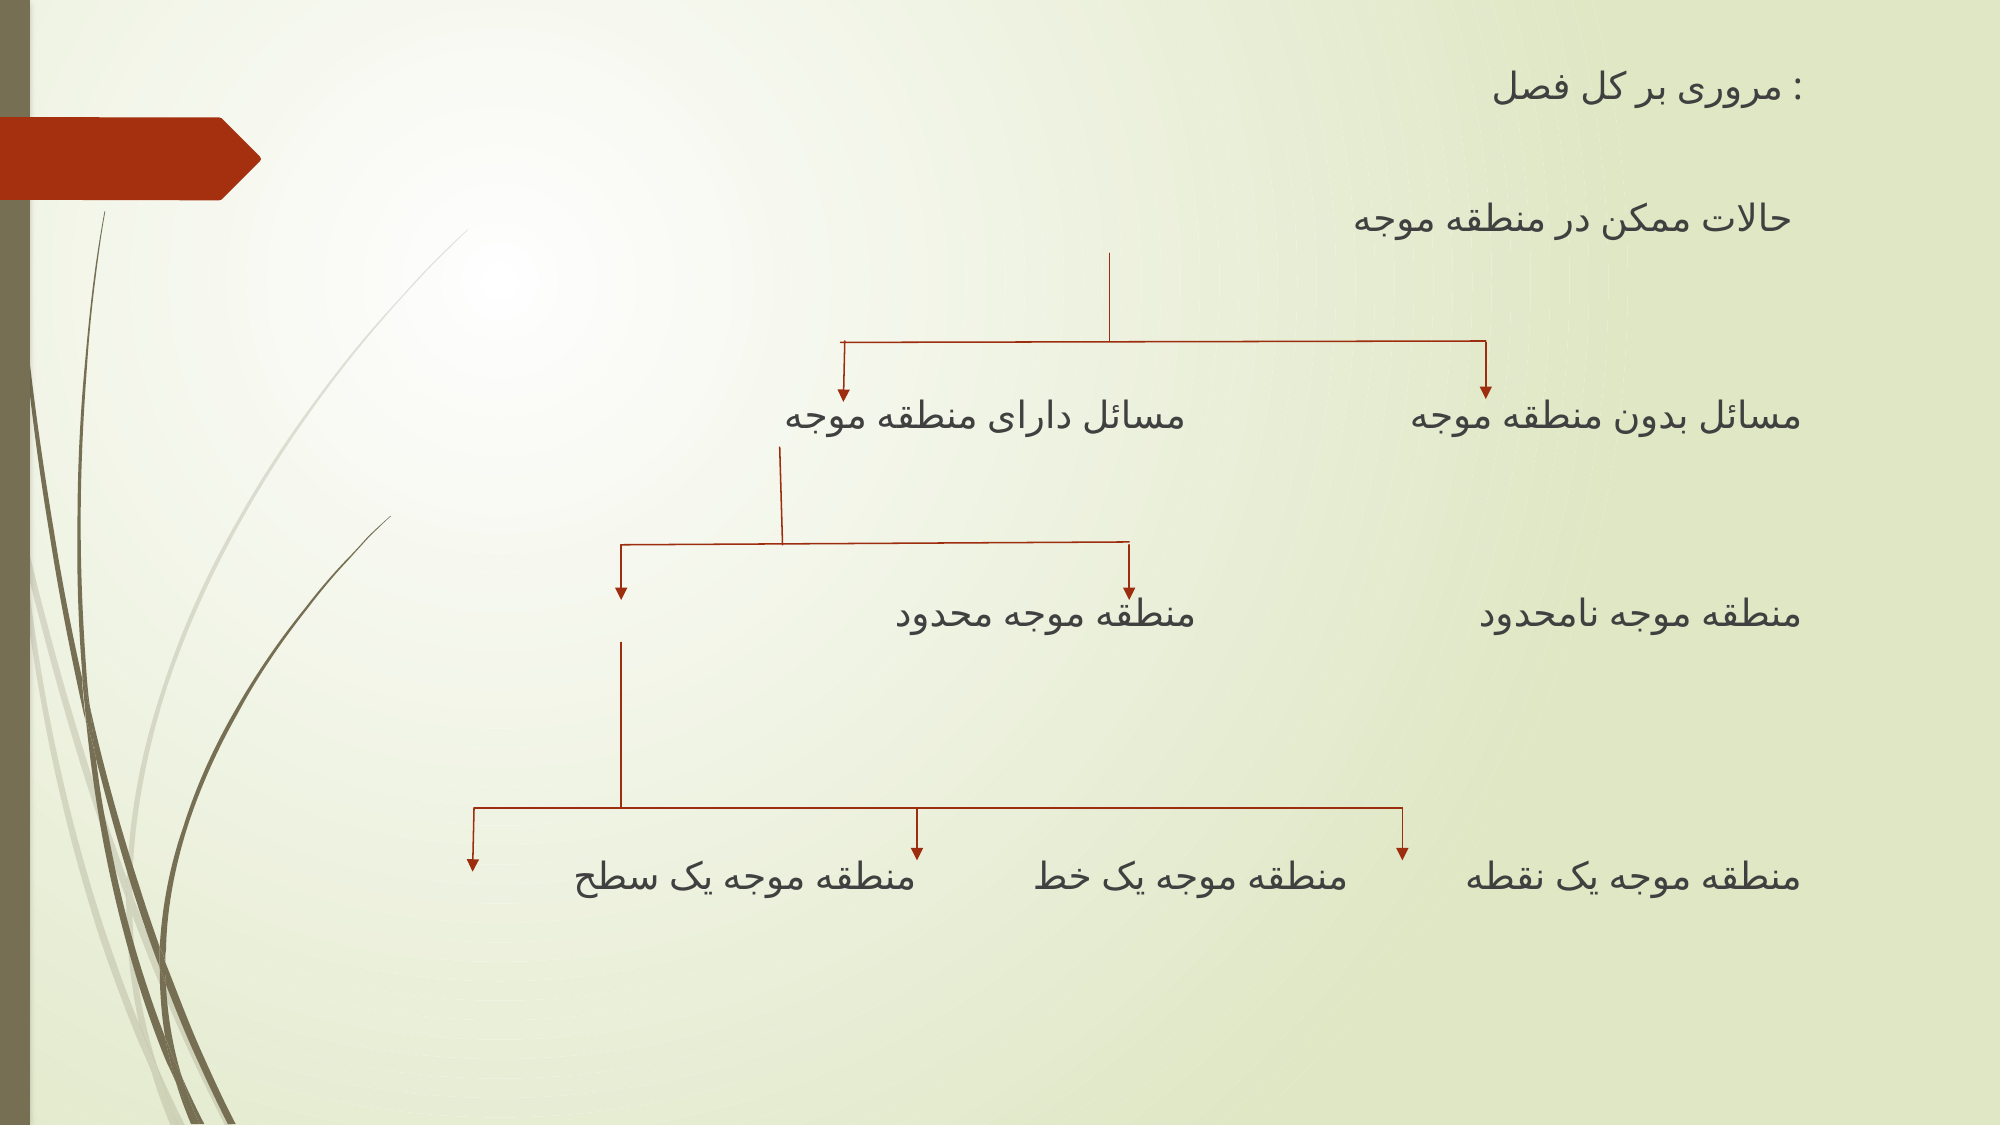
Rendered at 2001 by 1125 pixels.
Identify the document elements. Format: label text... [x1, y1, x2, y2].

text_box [779, 446, 783, 541]
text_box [620, 541, 1130, 545]
list مروری بر کل فصل : حالات ممکن در منطقه موجه مسائل بدون منطقه موجه مسائل دارای منطقه موجه منطقه موجه نامحدود منطقه موجه محدود منطقه موجه یک نقطه منطقه موجه یک خط منطقه موجه یک سطح [239, 54, 1818, 1125]
